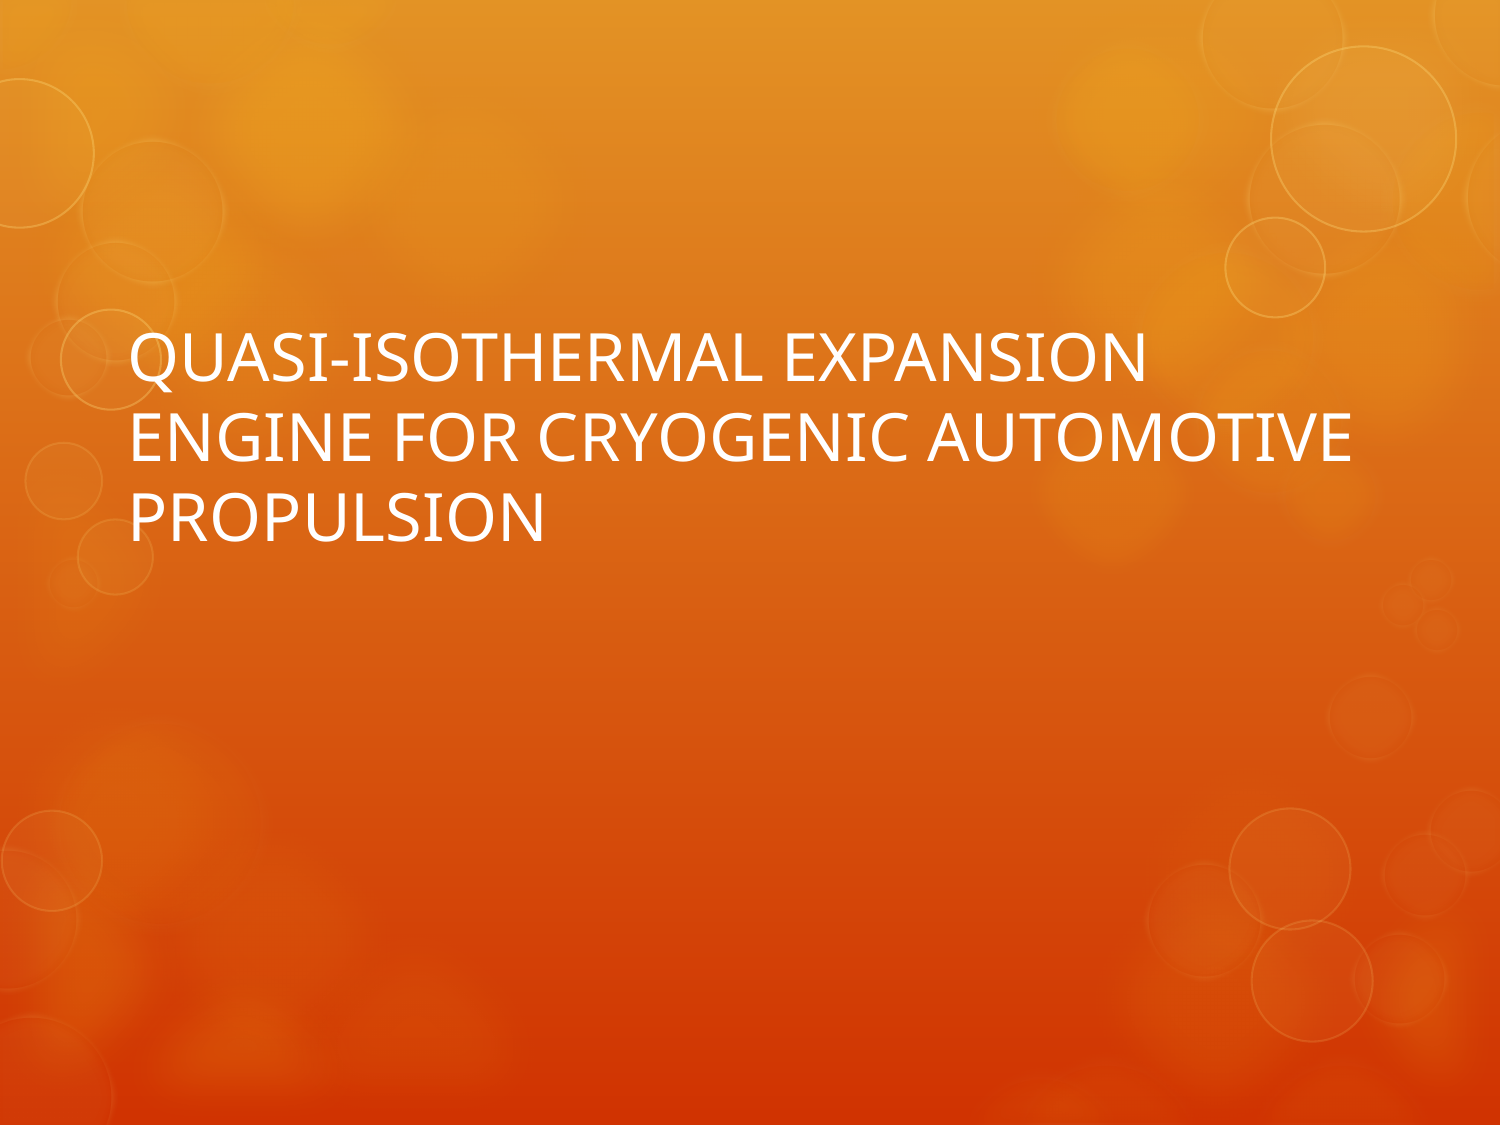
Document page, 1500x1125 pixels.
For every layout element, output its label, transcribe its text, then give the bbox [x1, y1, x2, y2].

title QUASI-ISOTHERMAL EXPANSION ENGINE FOR CRYOGENIC AUTOMOTIVE PROPULSION [112, 160, 1388, 563]
